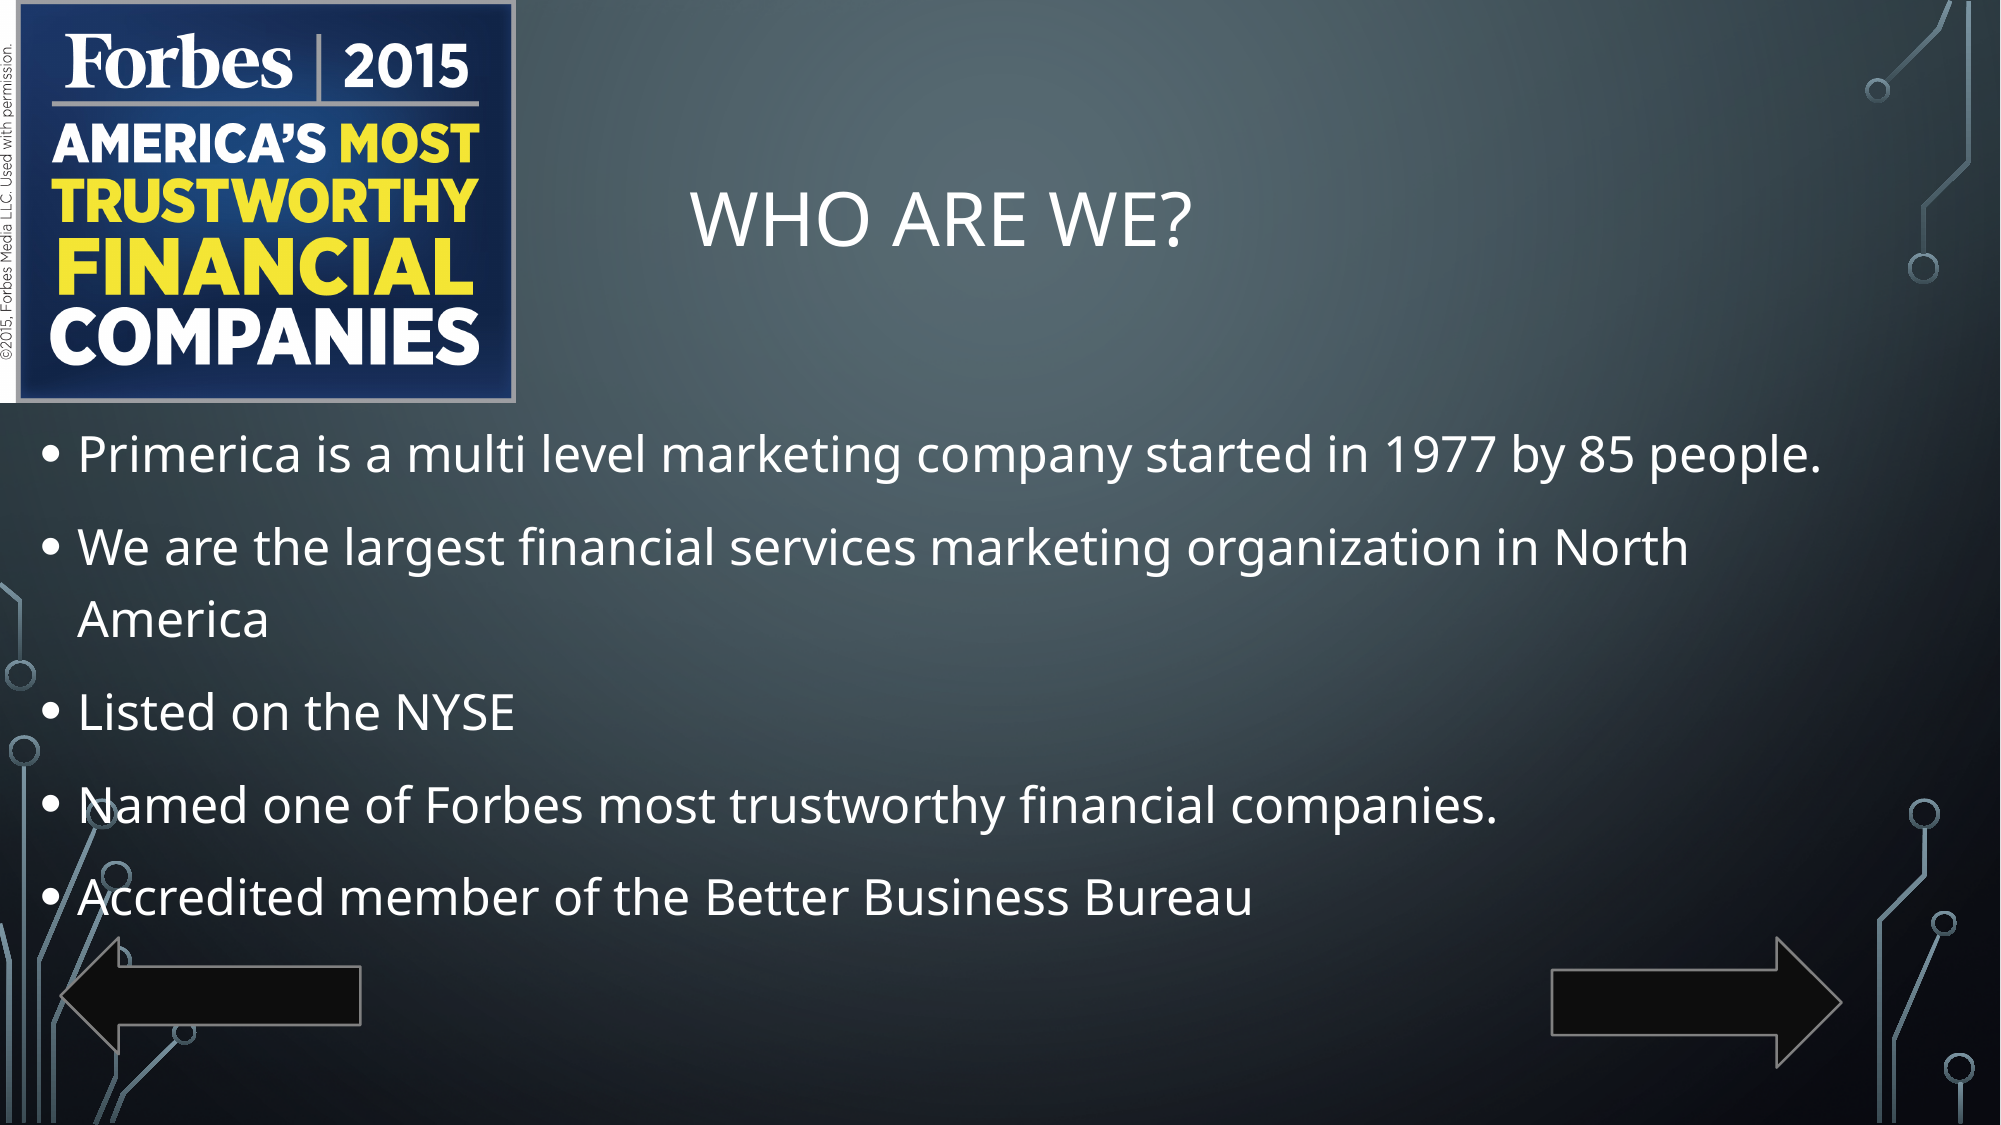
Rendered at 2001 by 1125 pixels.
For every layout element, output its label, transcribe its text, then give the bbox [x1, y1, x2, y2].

list Primerica is a multi level marketing company started in 1977 by 85 people. We are the largest financial services marketing organization in North America Listed on the NYSE Named one of Forbes most trustworthy financial companies. Accredited member of the Better Business Bureau [24, 403, 1861, 1068]
title Who Are We? [516, 101, 1813, 344]
picture [0, 0, 516, 404]
text_box [59, 936, 362, 1056]
text_box [1550, 936, 1843, 1069]
